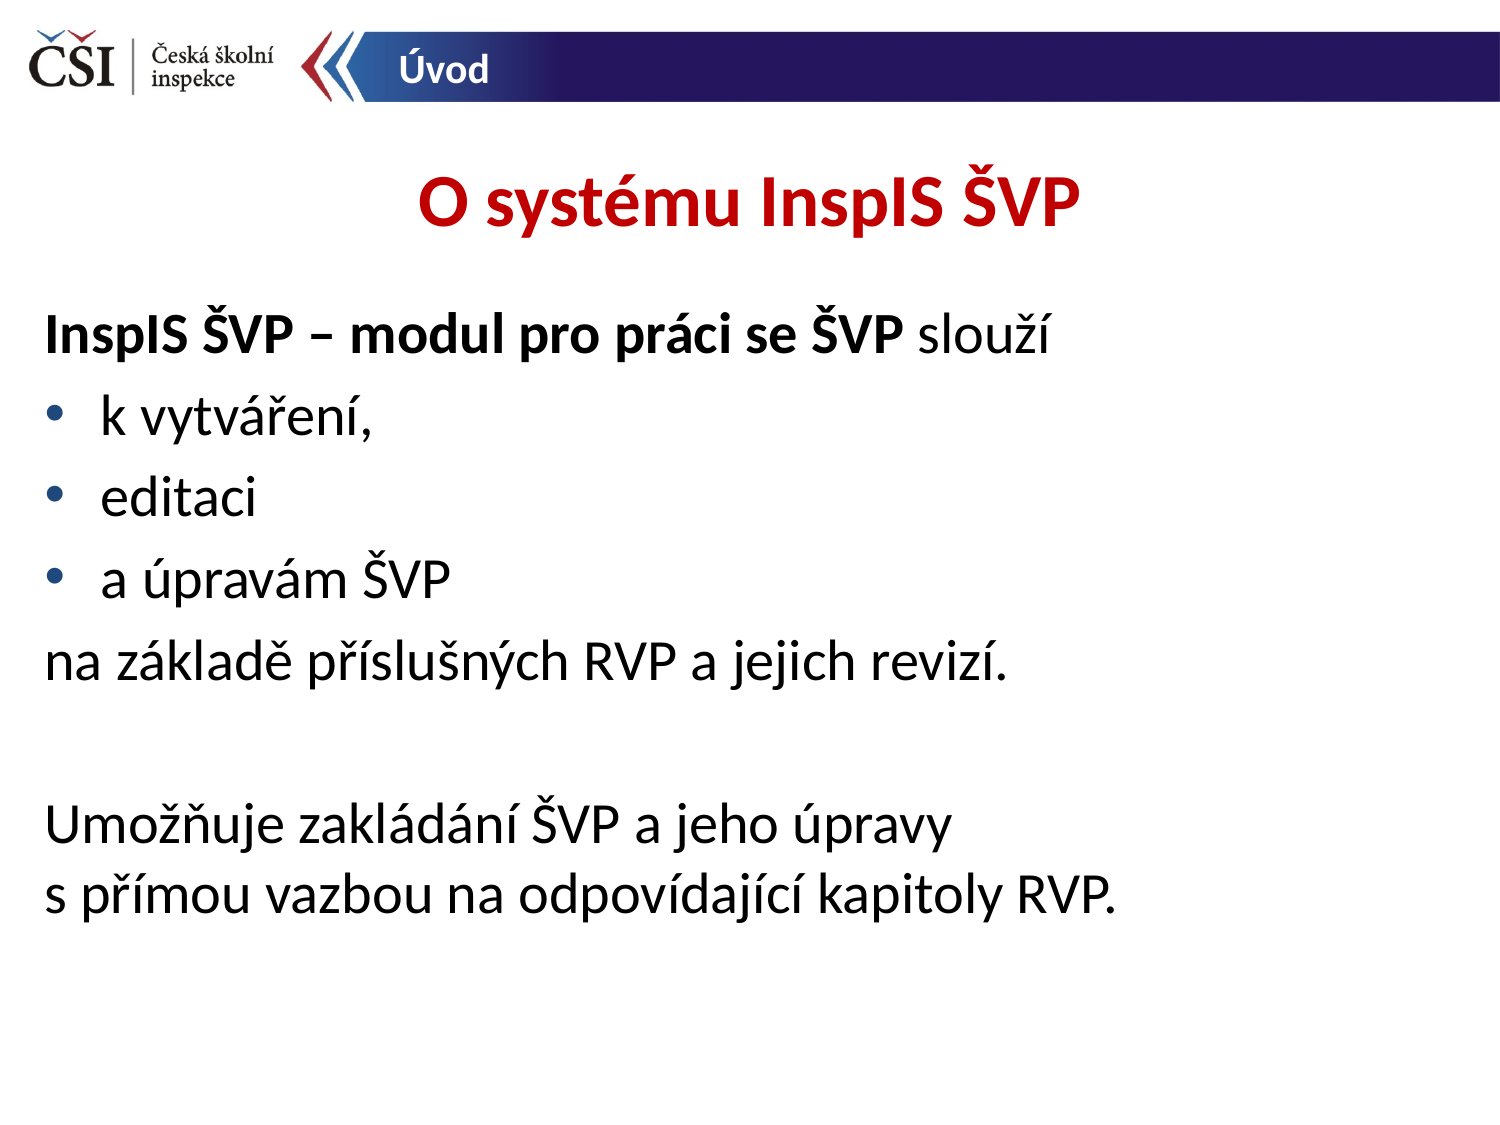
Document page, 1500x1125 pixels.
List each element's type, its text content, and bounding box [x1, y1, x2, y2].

list O systému InspIS ŠVP [29, 125, 1471, 268]
text_box Úvod [383, 33, 901, 100]
picture [29, 30, 1500, 102]
list InspIS ŠVP – modul pro práci se ŠVP slouží k vytváření, editaci a úpravám ŠVP na základě příslušných RVP a jejich revizí. Umožňuje zakládání ŠVP a jeho úpravy s přímou vazbou na odpovídající kapitoly RVP. [29, 268, 1471, 1094]
